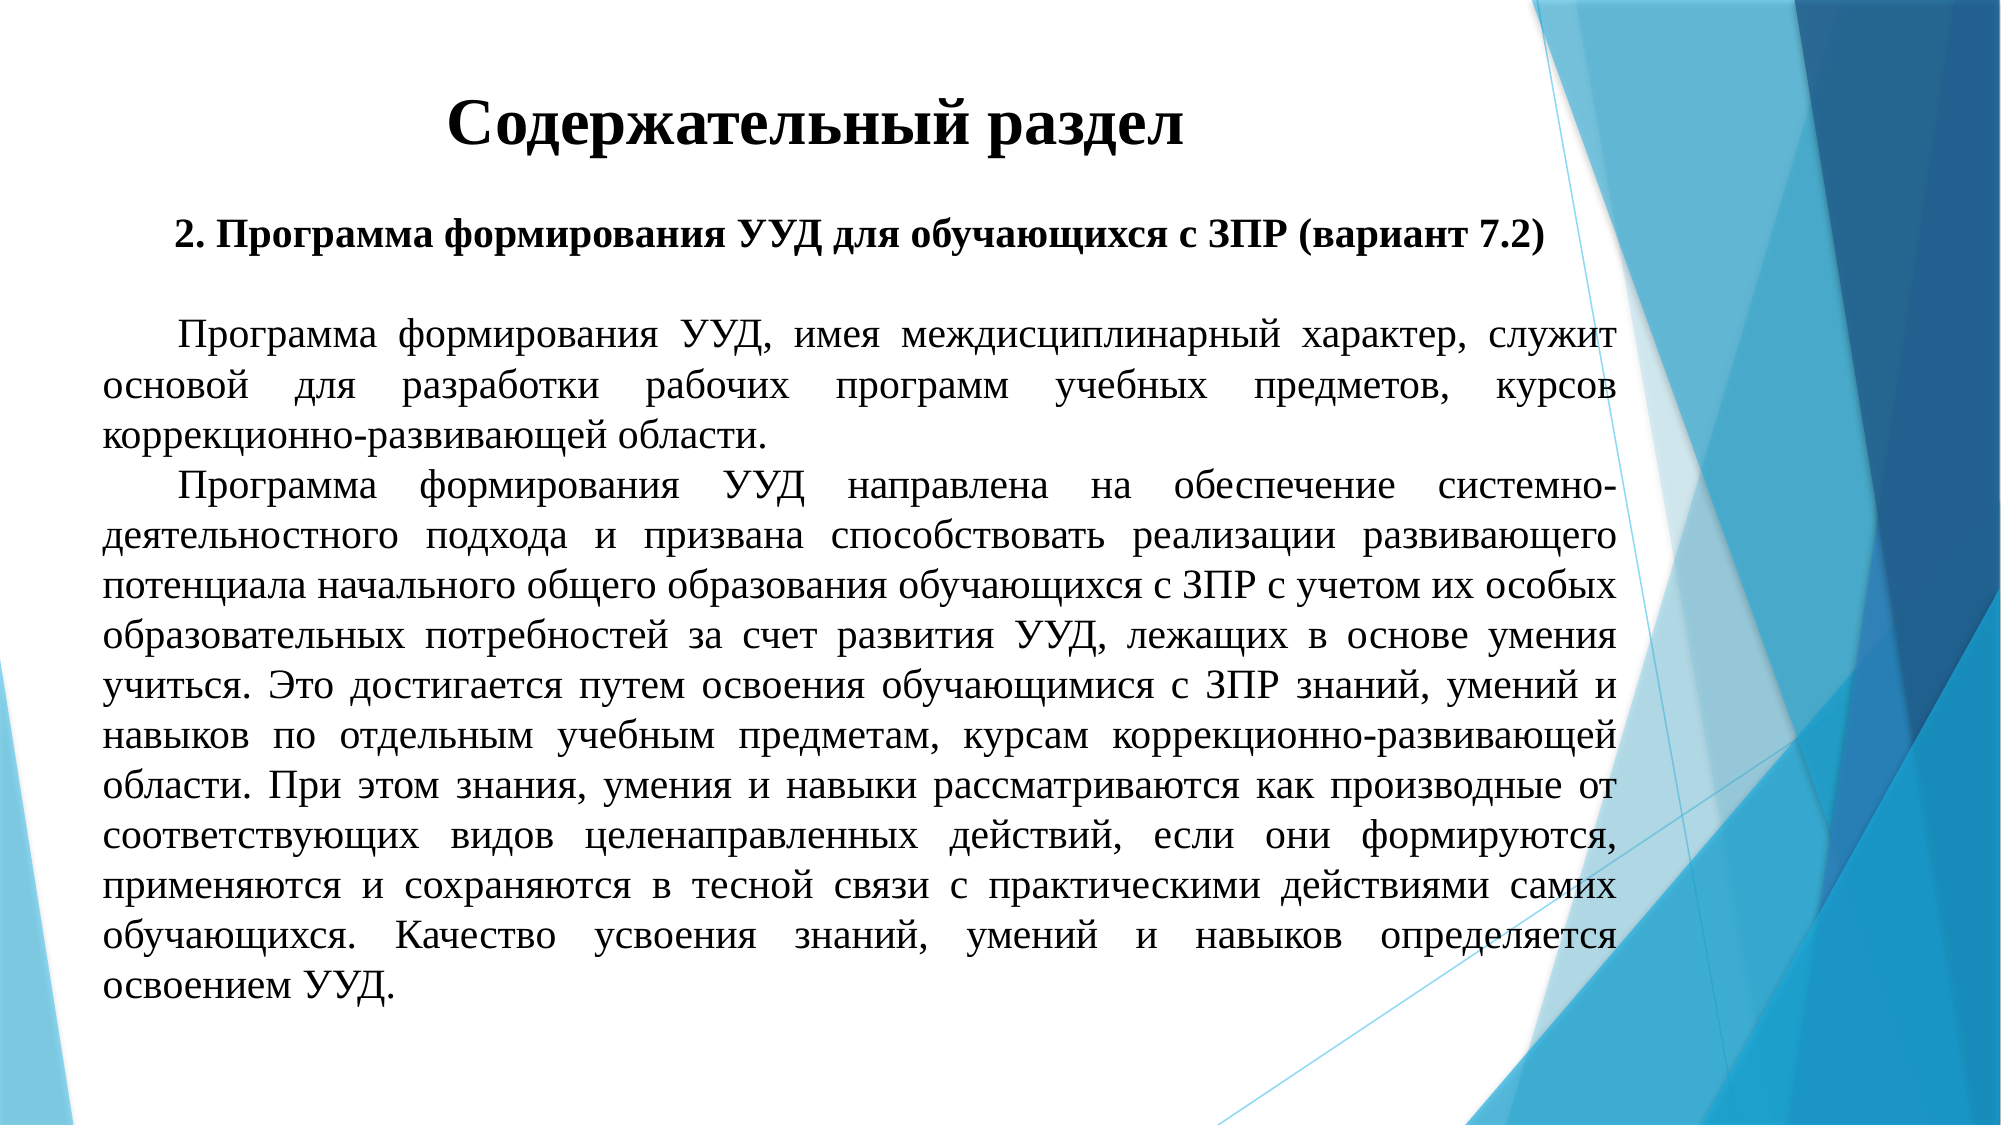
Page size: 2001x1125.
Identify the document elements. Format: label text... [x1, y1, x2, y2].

list 2. Программа формирования УУД для обучающихся с ЗПР (вариант 7.2) Программа формирования УУД, имея междисциплинарный характер, служит основой для разработки рабочих программ учебных предметов, курсов коррекционно-развивающей области. Программа формирования УУД направлена на обеспечение системно-деятельностного подхода и призвана способствовать реализации развивающего потенциала начального общего образования обучающихся с ЗПР с учетом их особых образовательных потребностей за счет развития УУД, лежащих в основе умения учиться. Это достигается путем освоения обучающимися с ЗПР знаний, умений и навыков по отдельным учебным предметам, курсам коррекционно-развивающей области. При этом знания, умения и навыки рассматриваются как производные от соответствующих видов целенаправленных действий, если они формируются, применяются и сохраняются в тесной связи с практическими действиями самих обучающихся. Качество усвоения знаний, умений и навыков определяется освоением УУД. [87, 198, 1633, 1026]
title Содержательный раздел [111, 70, 1522, 198]
